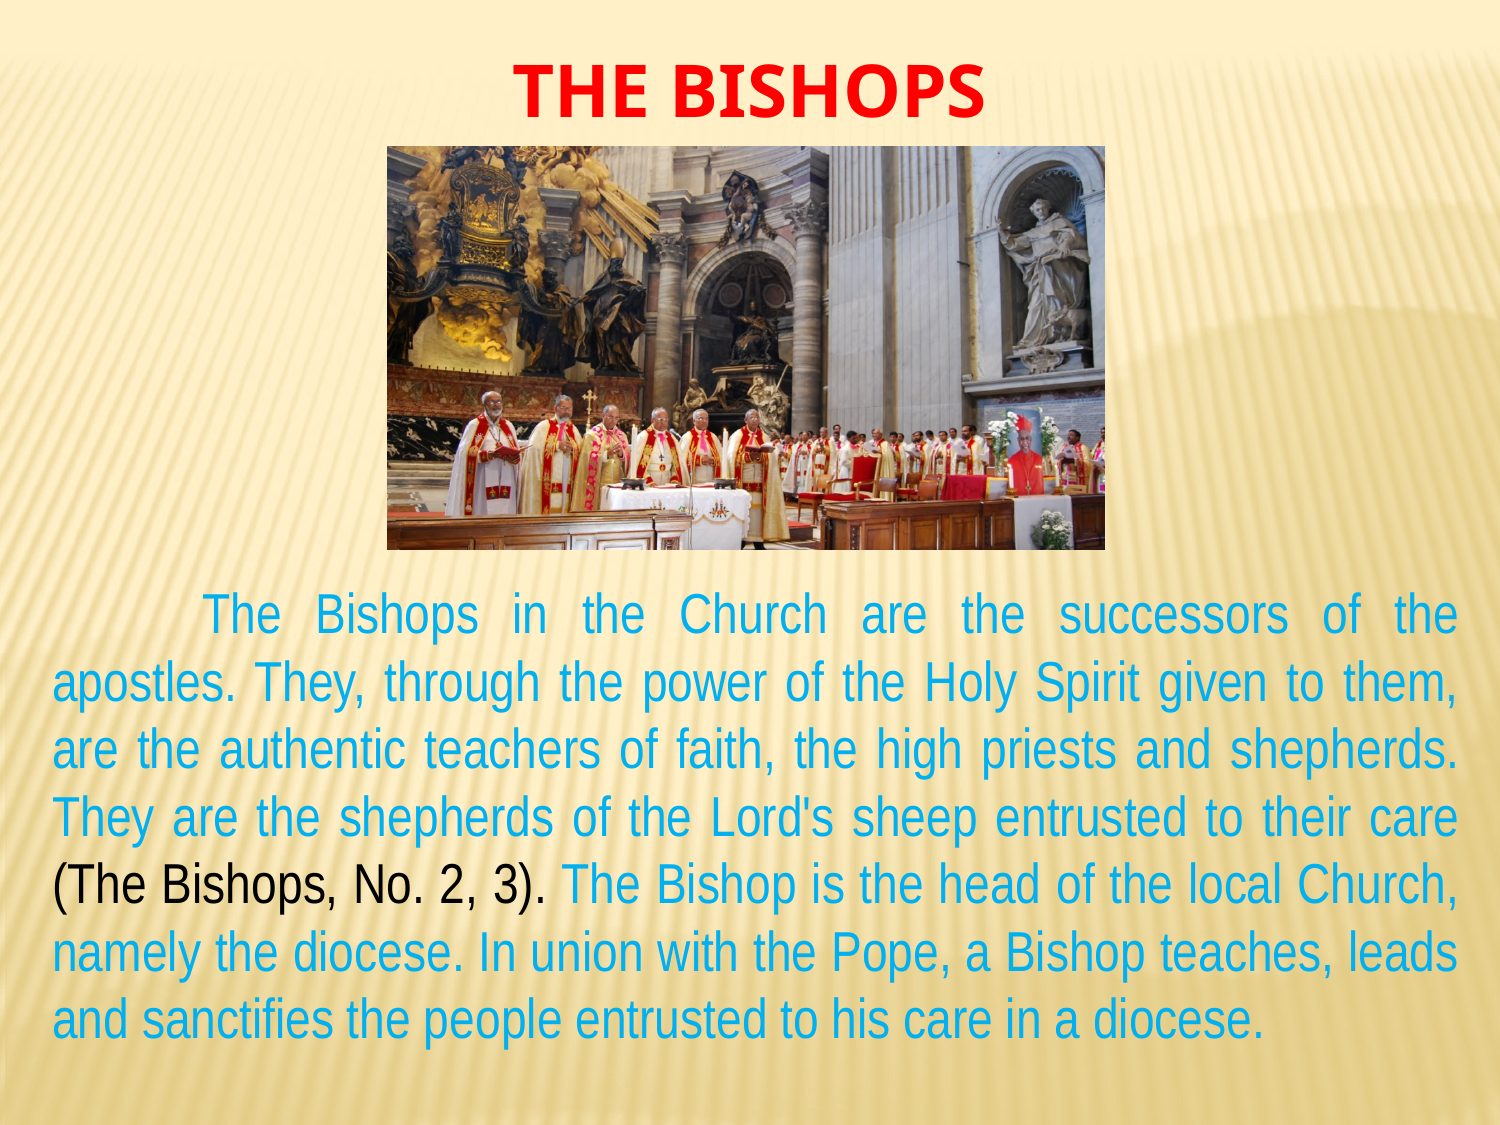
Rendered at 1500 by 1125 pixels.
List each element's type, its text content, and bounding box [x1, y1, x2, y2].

text_box THE BISHOPS [0, 37, 1500, 140]
picture [387, 146, 1105, 551]
text_box The Bishops in the Church are the successors of the apostles. They, through the power of the Holy Spirit given to them, are the authentic teachers of faith, the high priests and shepherds. They are the shepherds of the Lord's sheep entrusted to their care (The Bishops, No. 2, 3). The Bishop is the head of the local Church, namely the diocese. In union with the Pope, a Bishop teaches, leads and sanctifies the people entrusted to his care in a diocese. [37, 570, 1475, 1058]
